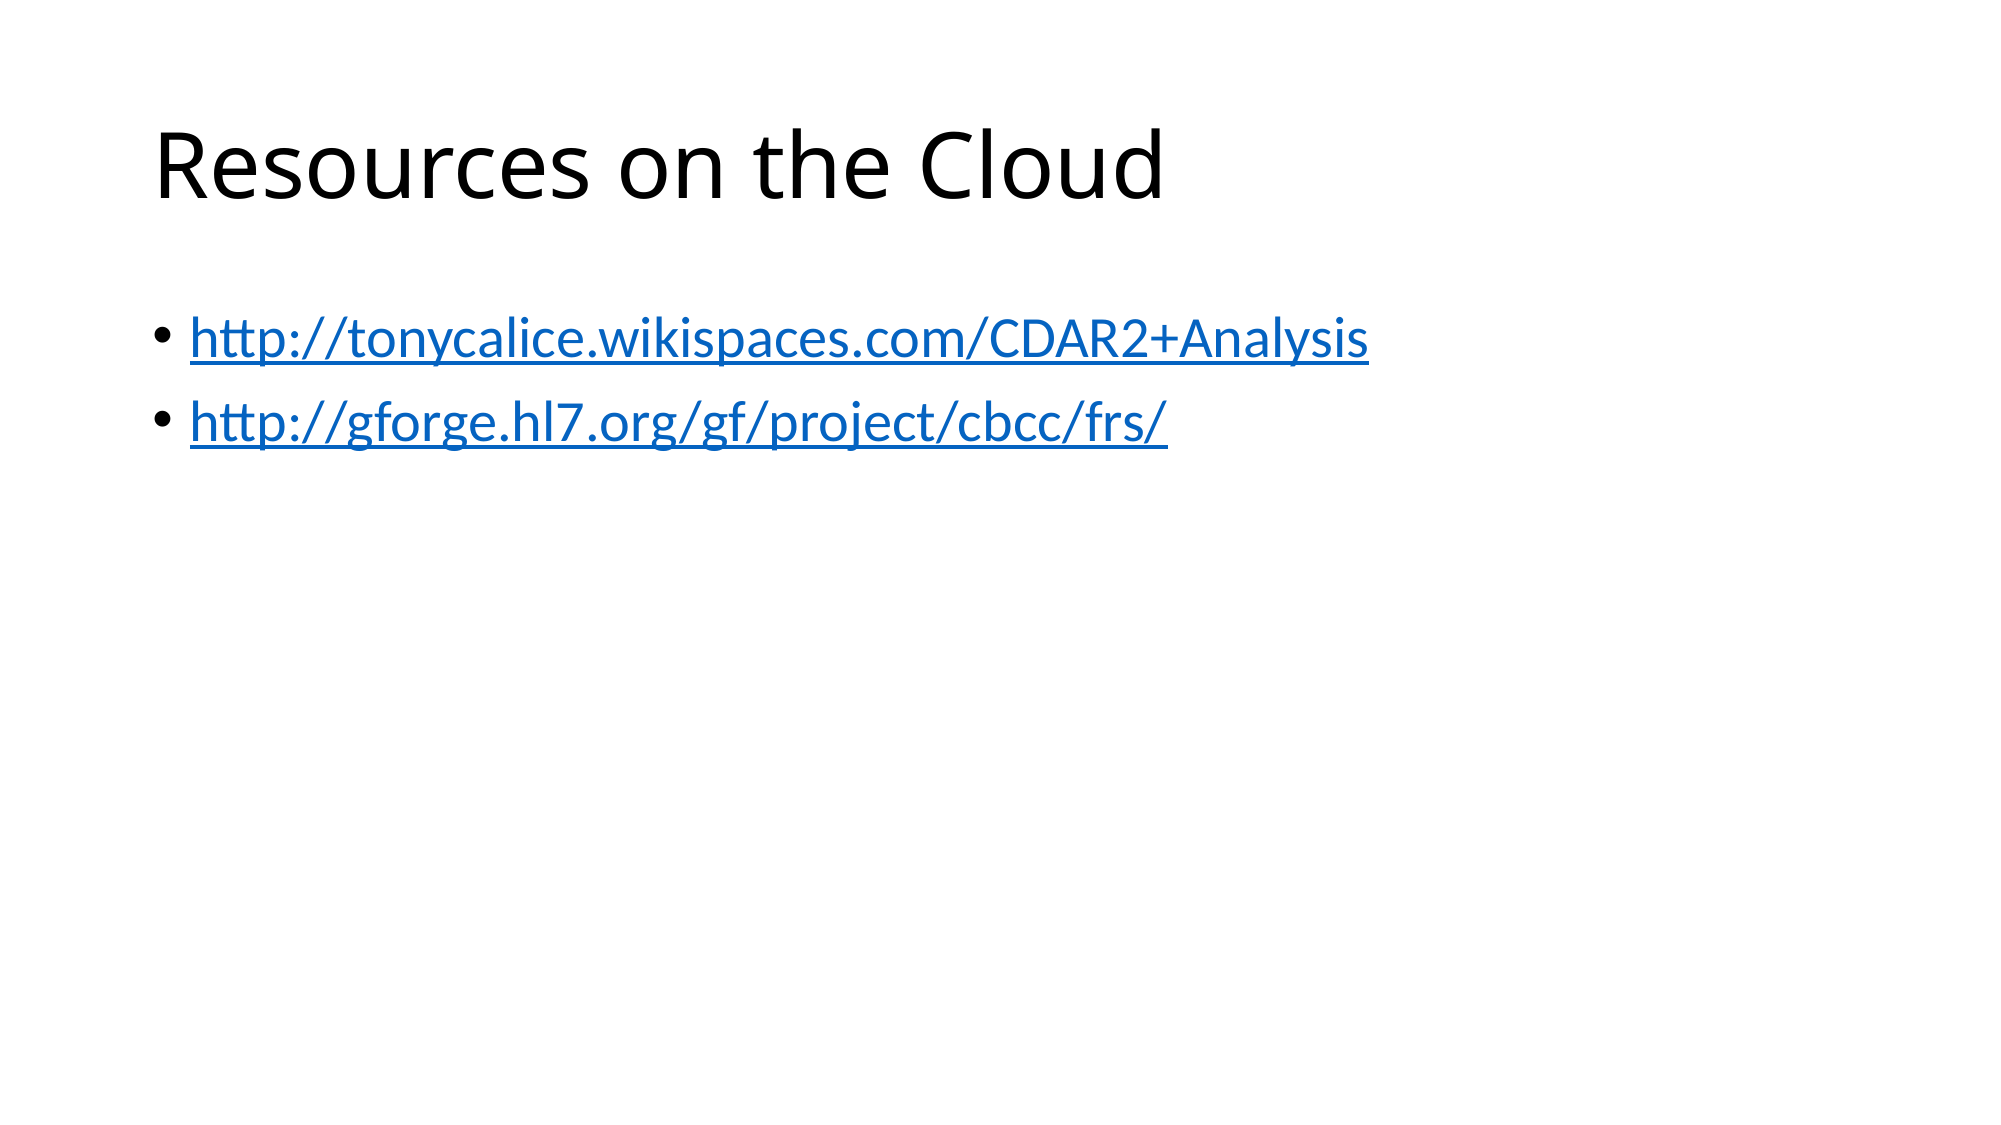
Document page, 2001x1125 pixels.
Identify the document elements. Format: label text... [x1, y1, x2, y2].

list http://tonycalice.wikispaces.com/CDAR2+Analysis http://gforge.hl7.org/gf/project/cbcc/frs/ [137, 299, 1863, 1014]
title Resources on the Cloud [137, 59, 1863, 278]
